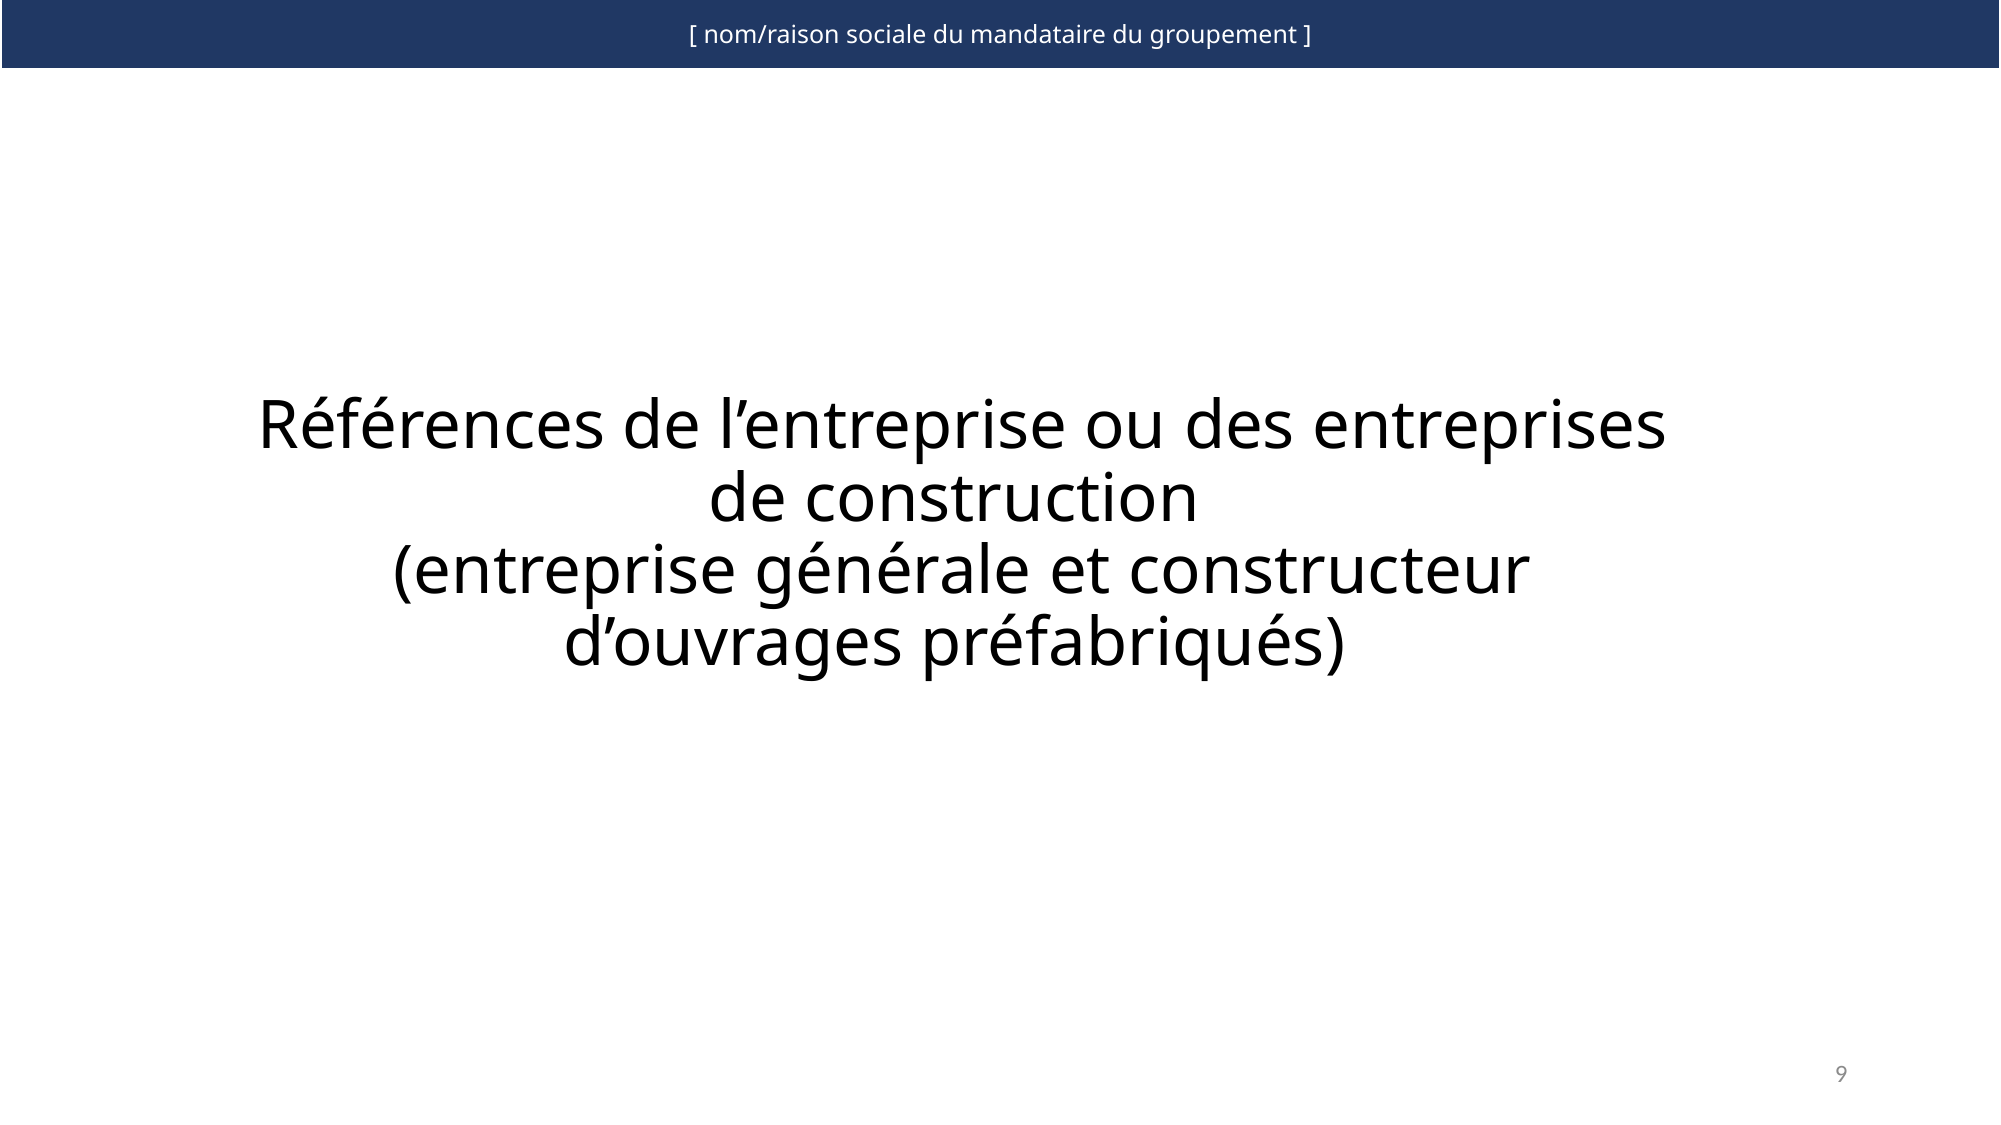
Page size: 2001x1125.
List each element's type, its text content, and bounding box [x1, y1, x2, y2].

text_box Références de l’entreprise ou des entreprises de construction (entreprise générale et constructeur d’ouvrages préfabriqués) [213, 296, 1714, 689]
table_header [ nom/raison sociale du mandataire du groupement ] [2, 0, 1999, 68]
slide_number 9 [1412, 1042, 1863, 1103]
